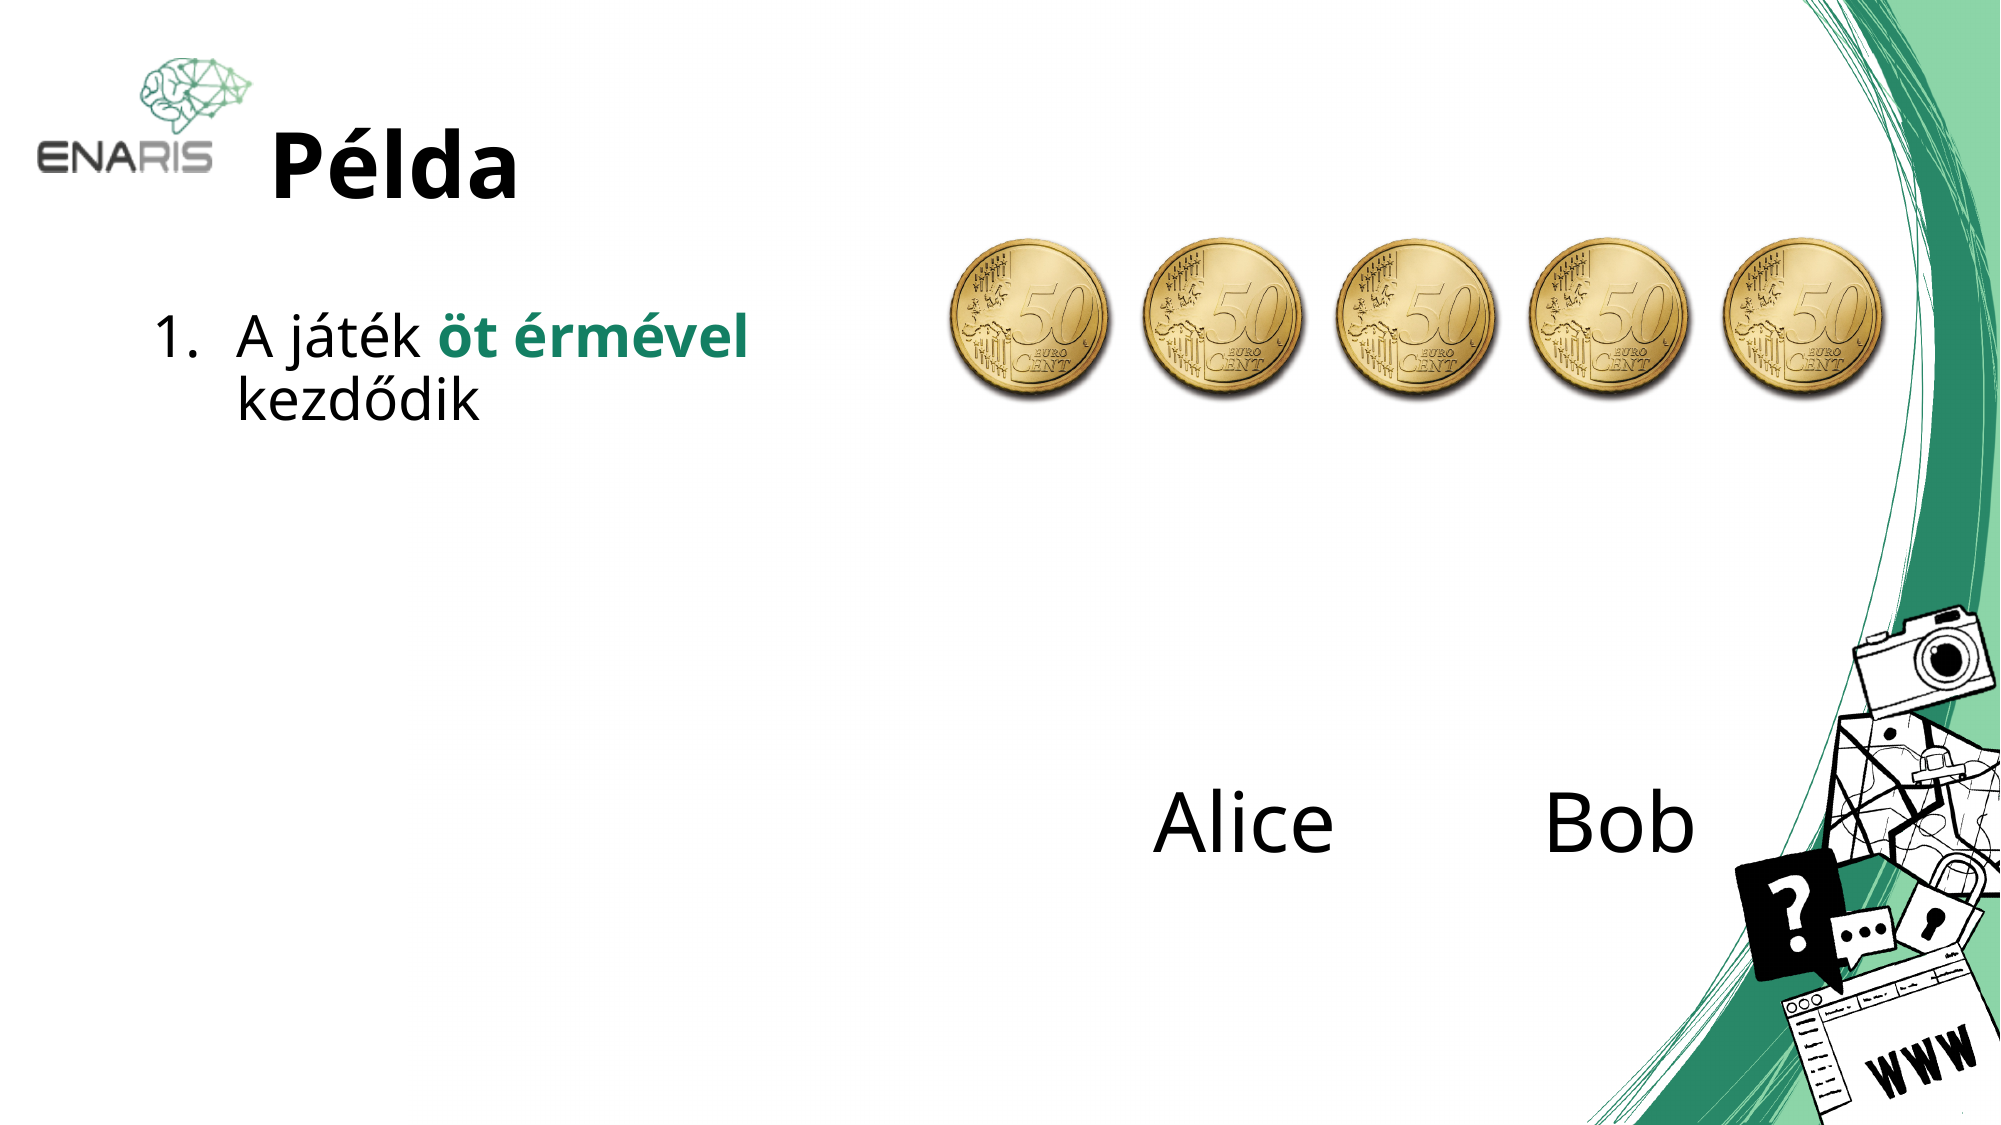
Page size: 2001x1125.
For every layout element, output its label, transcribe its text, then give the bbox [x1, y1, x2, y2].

text_box Alice [1058, 762, 1432, 877]
title Példa [253, 59, 1863, 278]
text_box Bob [1432, 762, 1808, 877]
picture [408, 0, 2000, 1125]
list A játék öt érmével kezdődik [137, 299, 924, 1014]
picture [37, 58, 254, 173]
